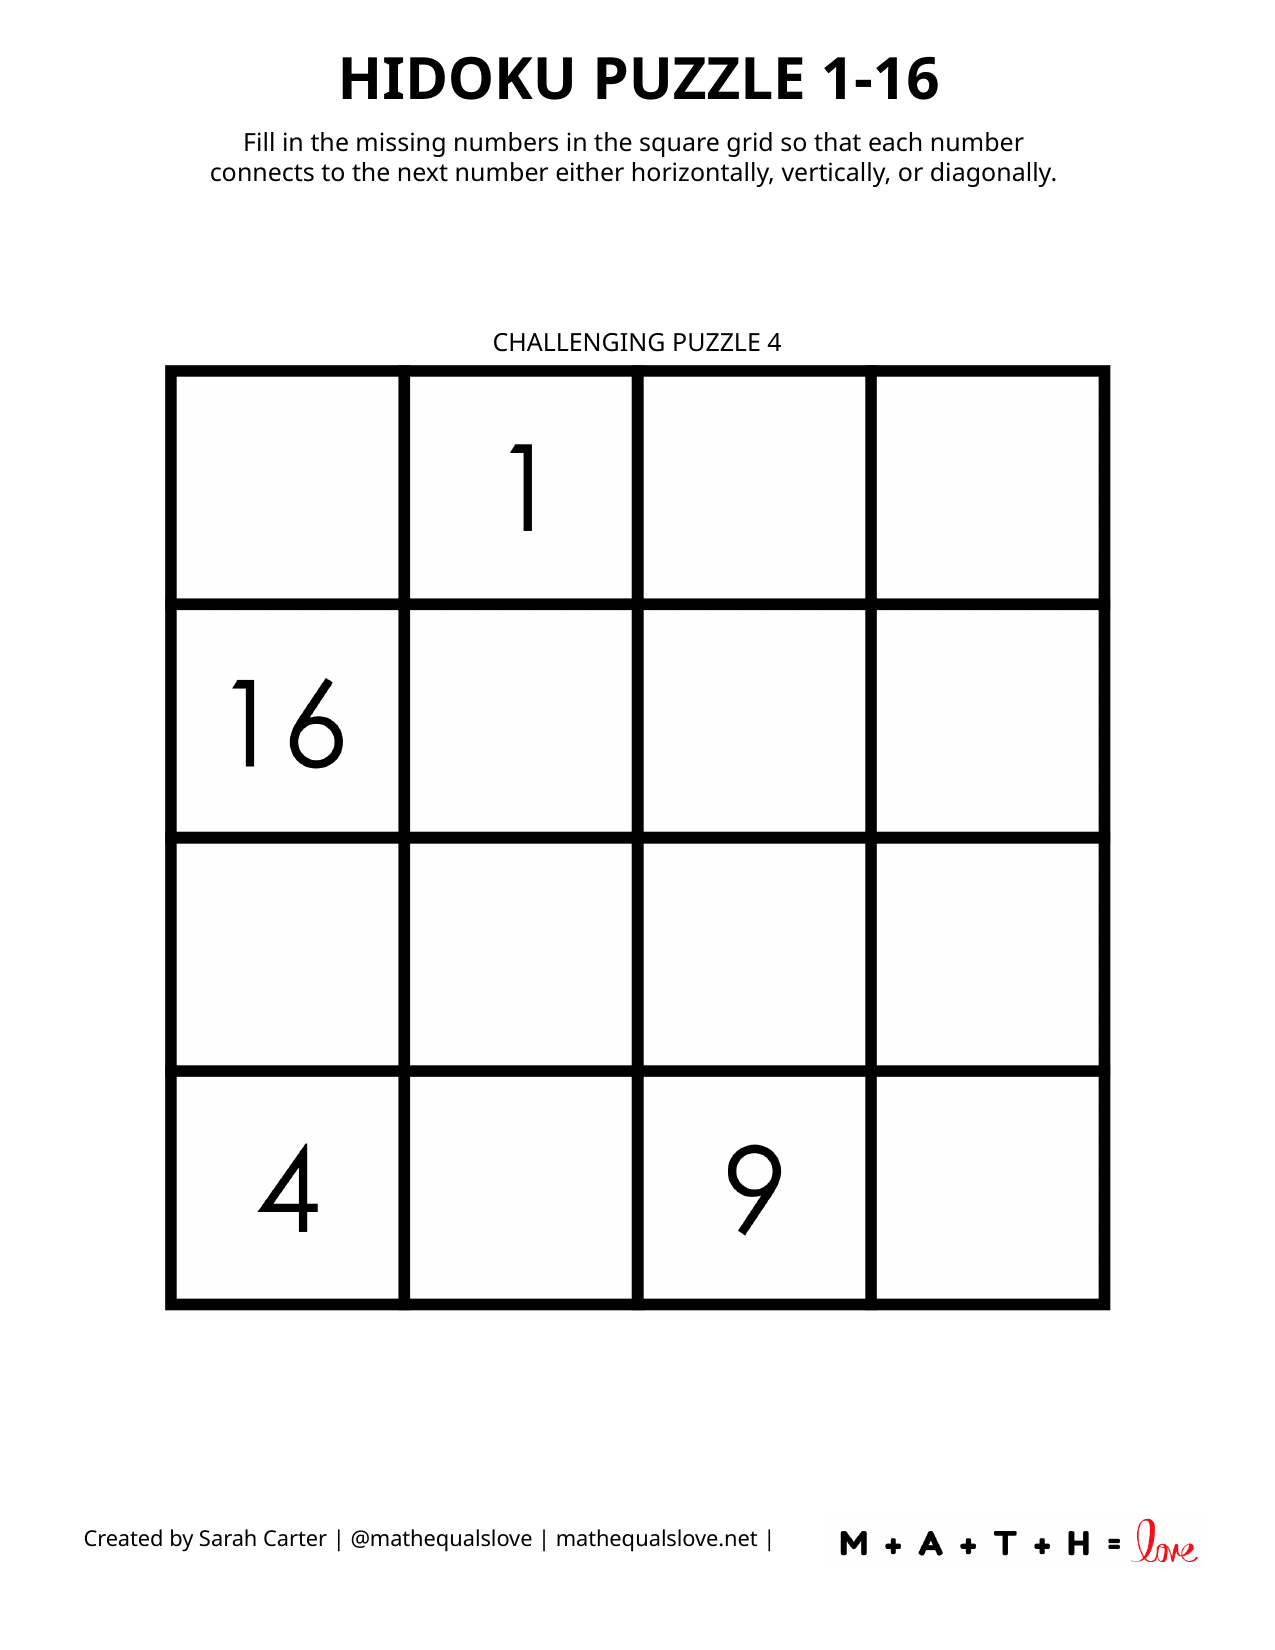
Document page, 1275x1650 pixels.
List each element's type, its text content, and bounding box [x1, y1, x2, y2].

picture [826, 1515, 1207, 1567]
text_box Fill in the missing numbers in the square grid so that each number connects to the next number either horizontally, vertically, or diagonally. [0, 118, 1275, 194]
text_box HIDOKU PUZZLE 1-16 [66, 33, 1211, 118]
text_box Created by Sarah Carter | @mathequalslove | mathequalslove.net | [68, 1516, 826, 1558]
picture [158, 358, 1117, 1317]
text_box CHALLENGING PUZZLE 4 [159, 326, 1116, 358]
